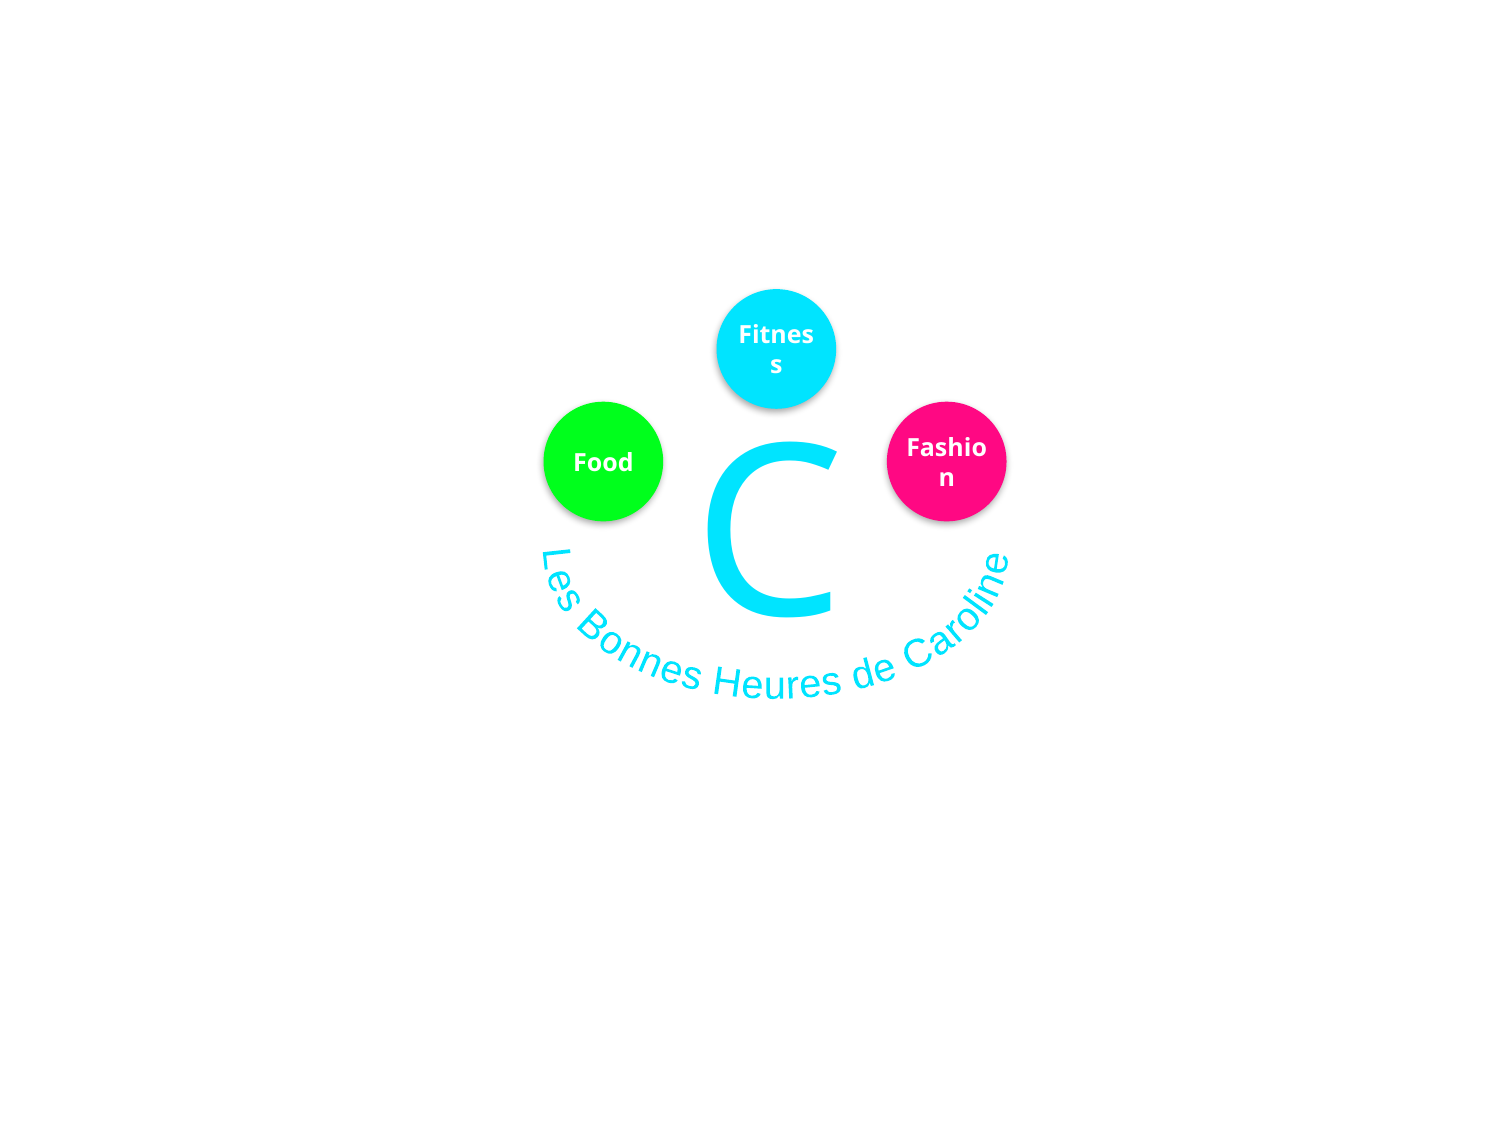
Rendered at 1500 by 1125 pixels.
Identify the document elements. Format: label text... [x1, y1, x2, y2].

text_box Fashion [917, 401, 1007, 522]
text_box C [637, 375, 917, 663]
text_box Food [543, 401, 637, 522]
text_box Fitness [716, 289, 837, 375]
